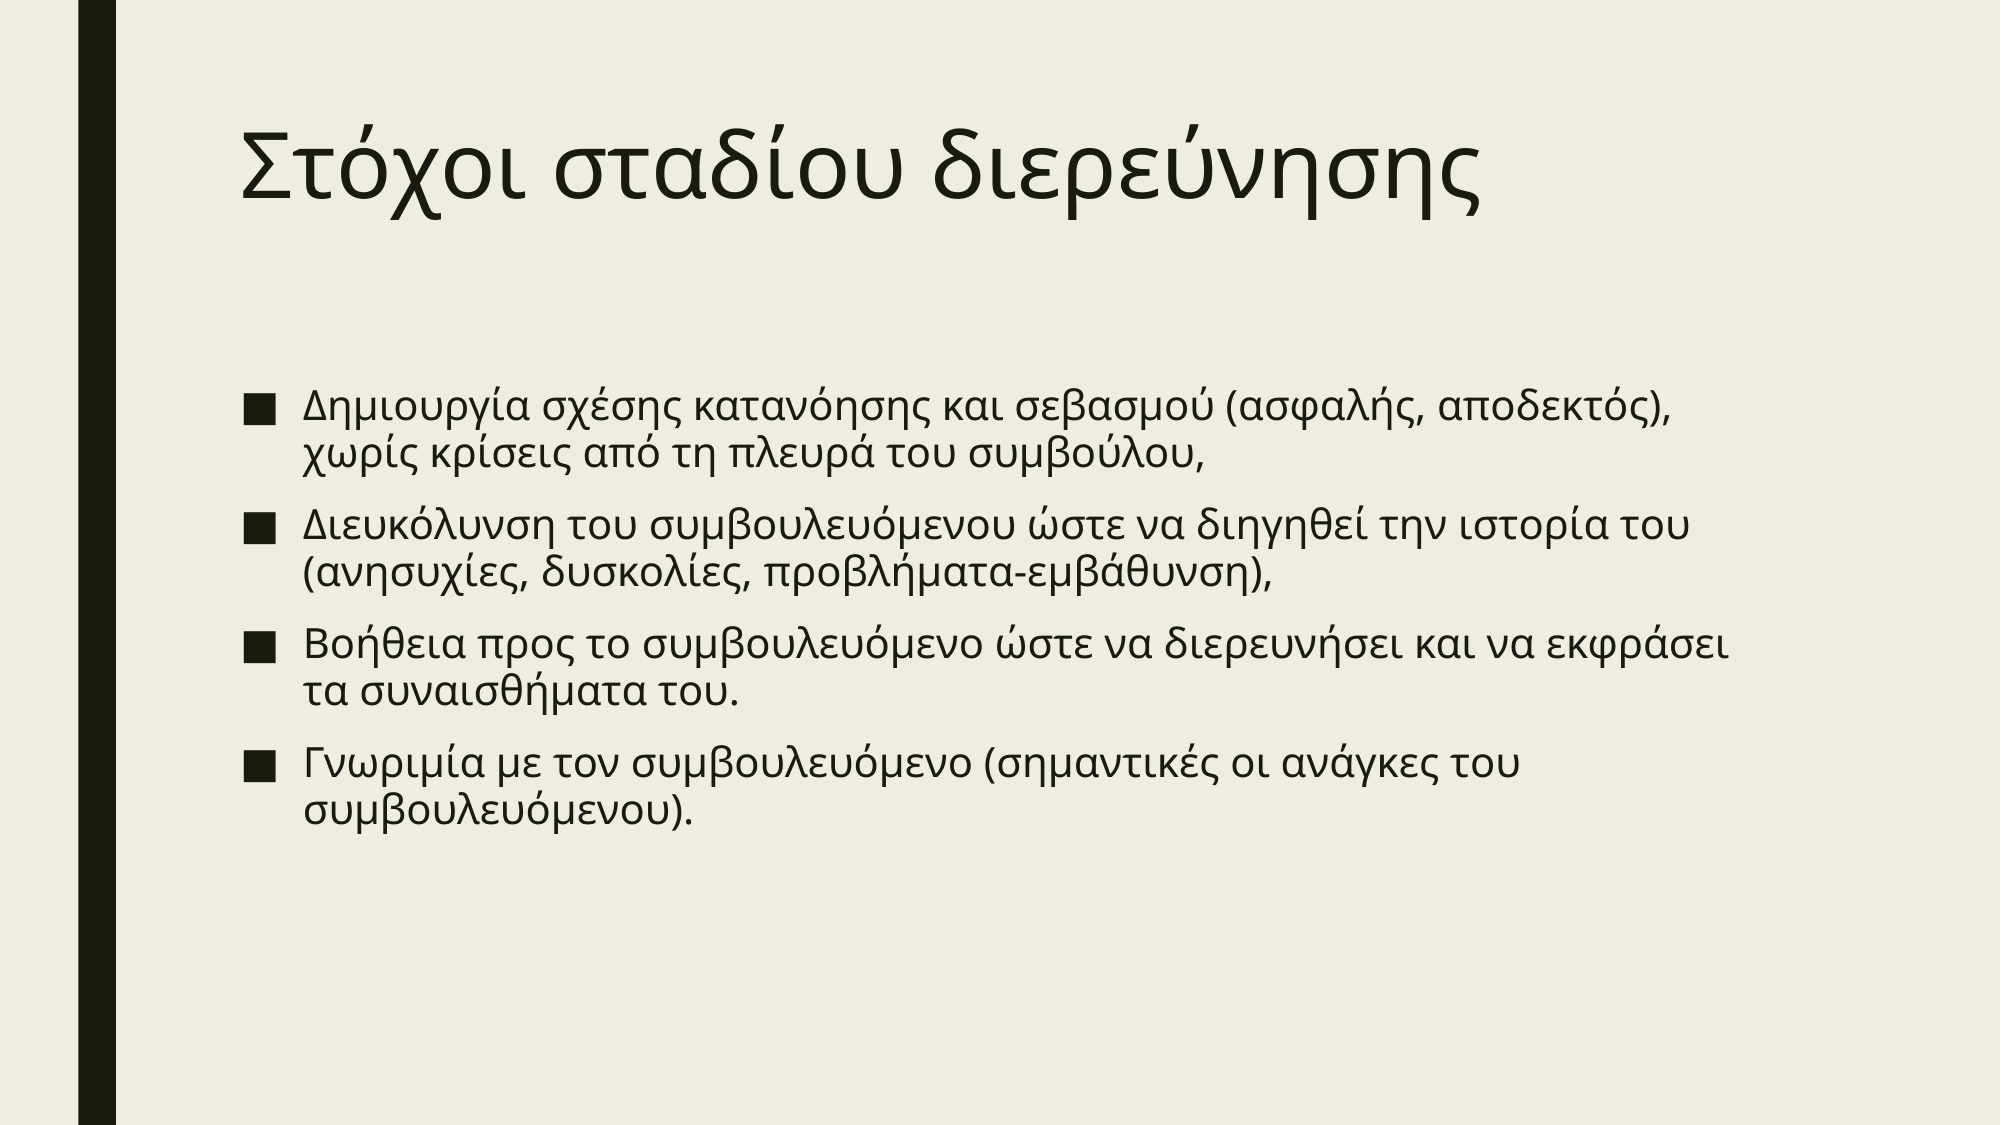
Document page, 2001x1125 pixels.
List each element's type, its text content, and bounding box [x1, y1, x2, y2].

title Στόχοι σταδίου διερεύνησης [225, 112, 1800, 357]
list Δημιουργία σχέσης κατανόησης και σεβασμού (ασφαλής, αποδεκτός), χωρίς κρίσεις από τη πλευρά του συμβούλου, Διευκόλυνση του συμβουλευόμενου ώστε να διηγηθεί την ιστορία του (ανησυχίες, δυσκολίες, προβλήματα-εμβάθυνση), Βοήθεια προς το συμβουλευόμενο ώστε να διερευνήσει και να εκφράσει τα συναισθήματα του. Γνωριμία με τον συμβουλευόμενο (σημαντικές οι ανάγκες του συμβουλευόμενου). [225, 375, 1800, 963]
